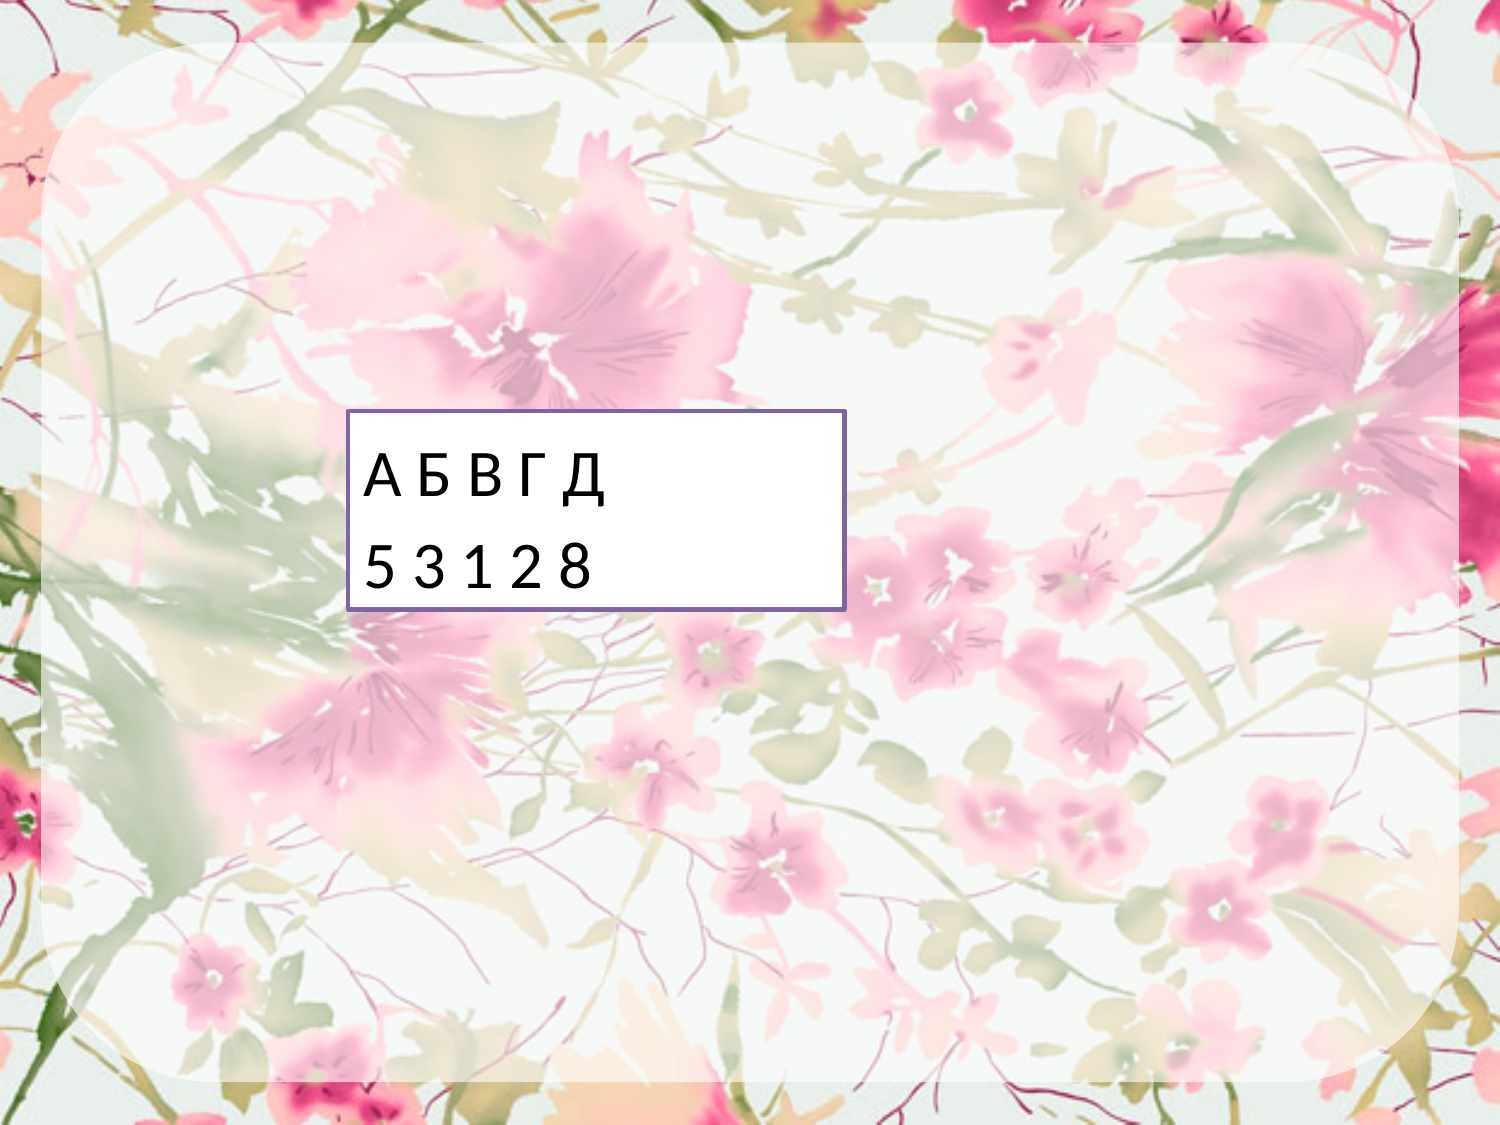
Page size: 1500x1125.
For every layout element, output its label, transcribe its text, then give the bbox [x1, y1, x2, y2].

text_box А Б В Г Д 5 3 1 2 8 [346, 409, 847, 612]
picture [0, 0, 1500, 1125]
